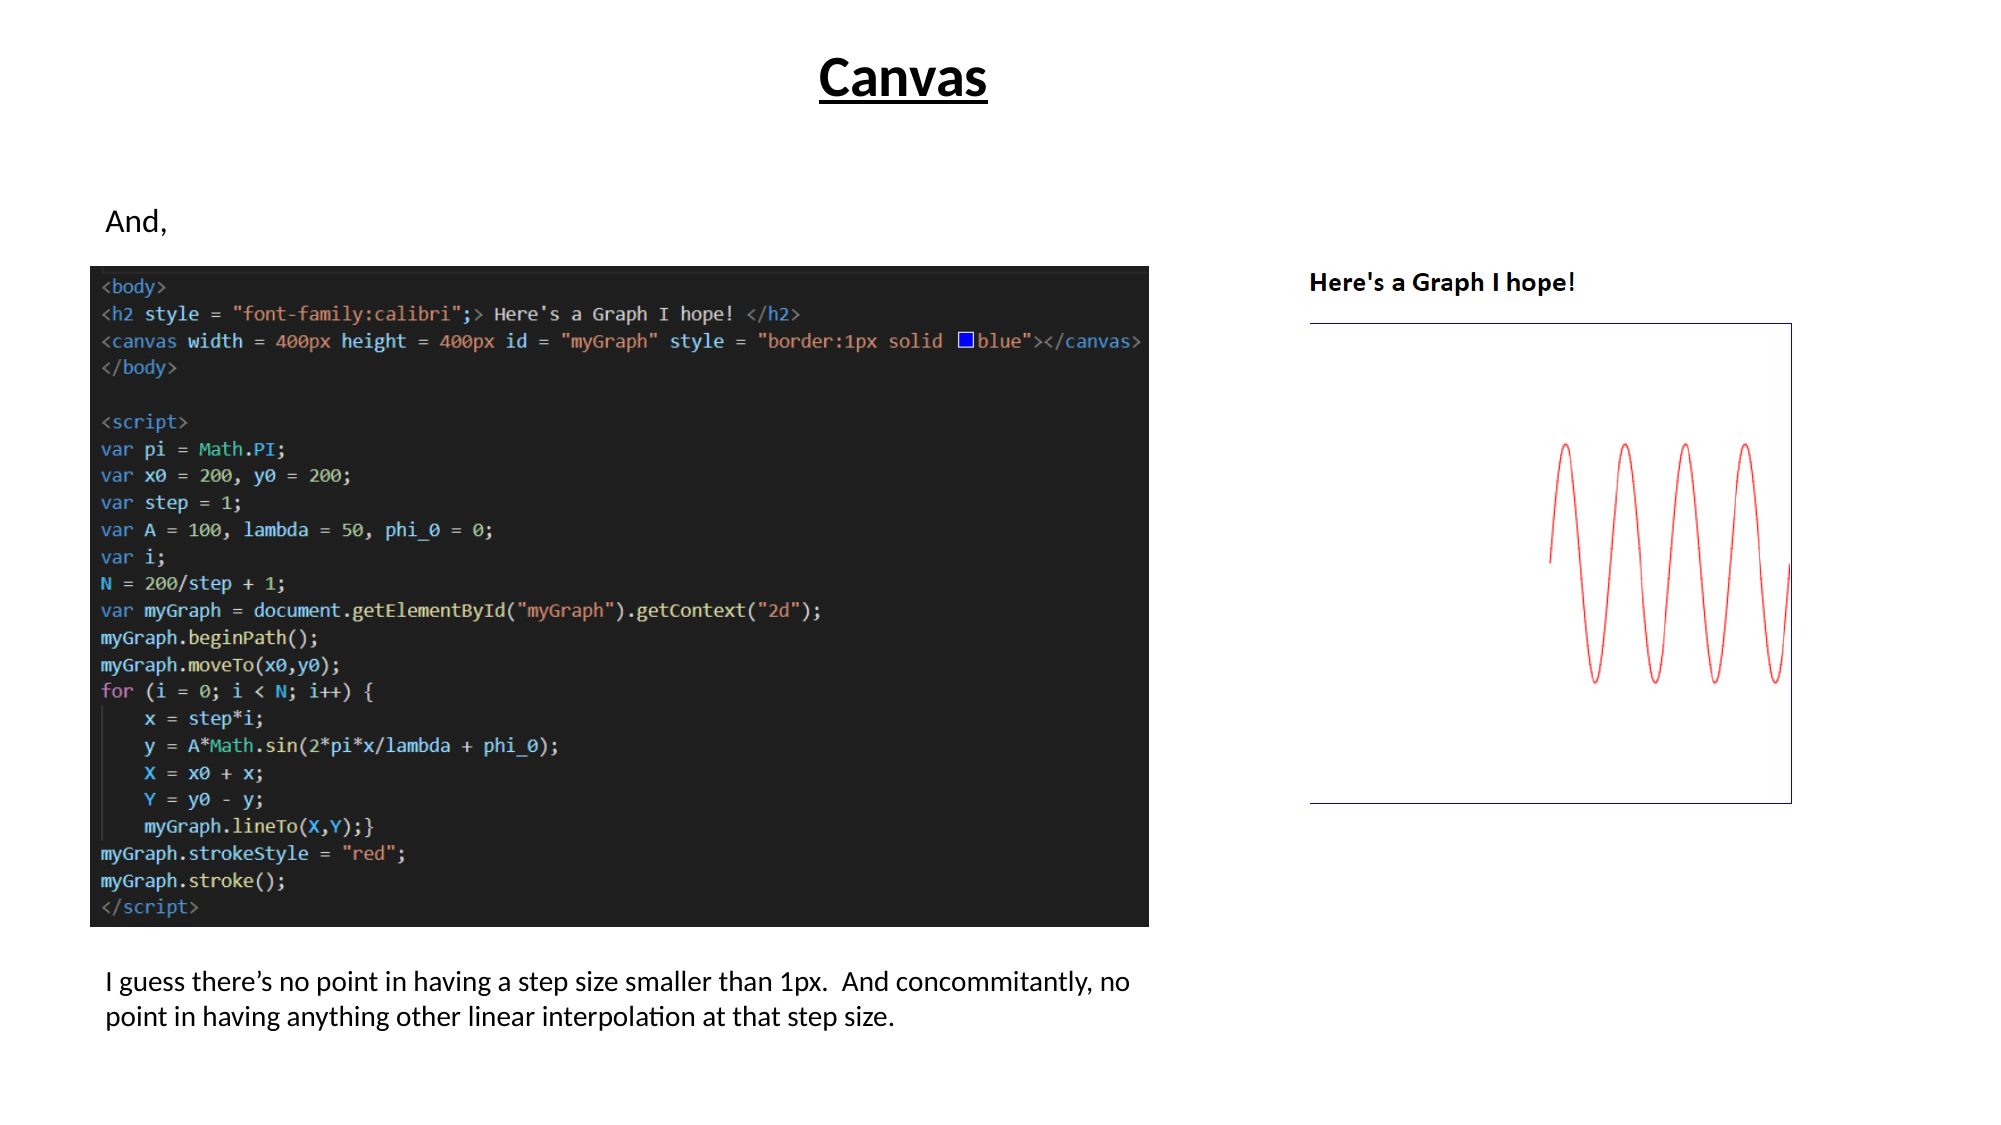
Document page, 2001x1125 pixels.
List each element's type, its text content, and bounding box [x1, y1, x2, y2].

text_box And, [90, 191, 314, 247]
text_box Canvas [804, 31, 1037, 116]
picture [90, 266, 1149, 927]
text_box I guess there’s no point in having a step size smaller than 1px. And concommitantly, no point in having anything other linear interpolation at that step size. [90, 954, 1162, 1040]
picture [1310, 262, 1807, 818]
